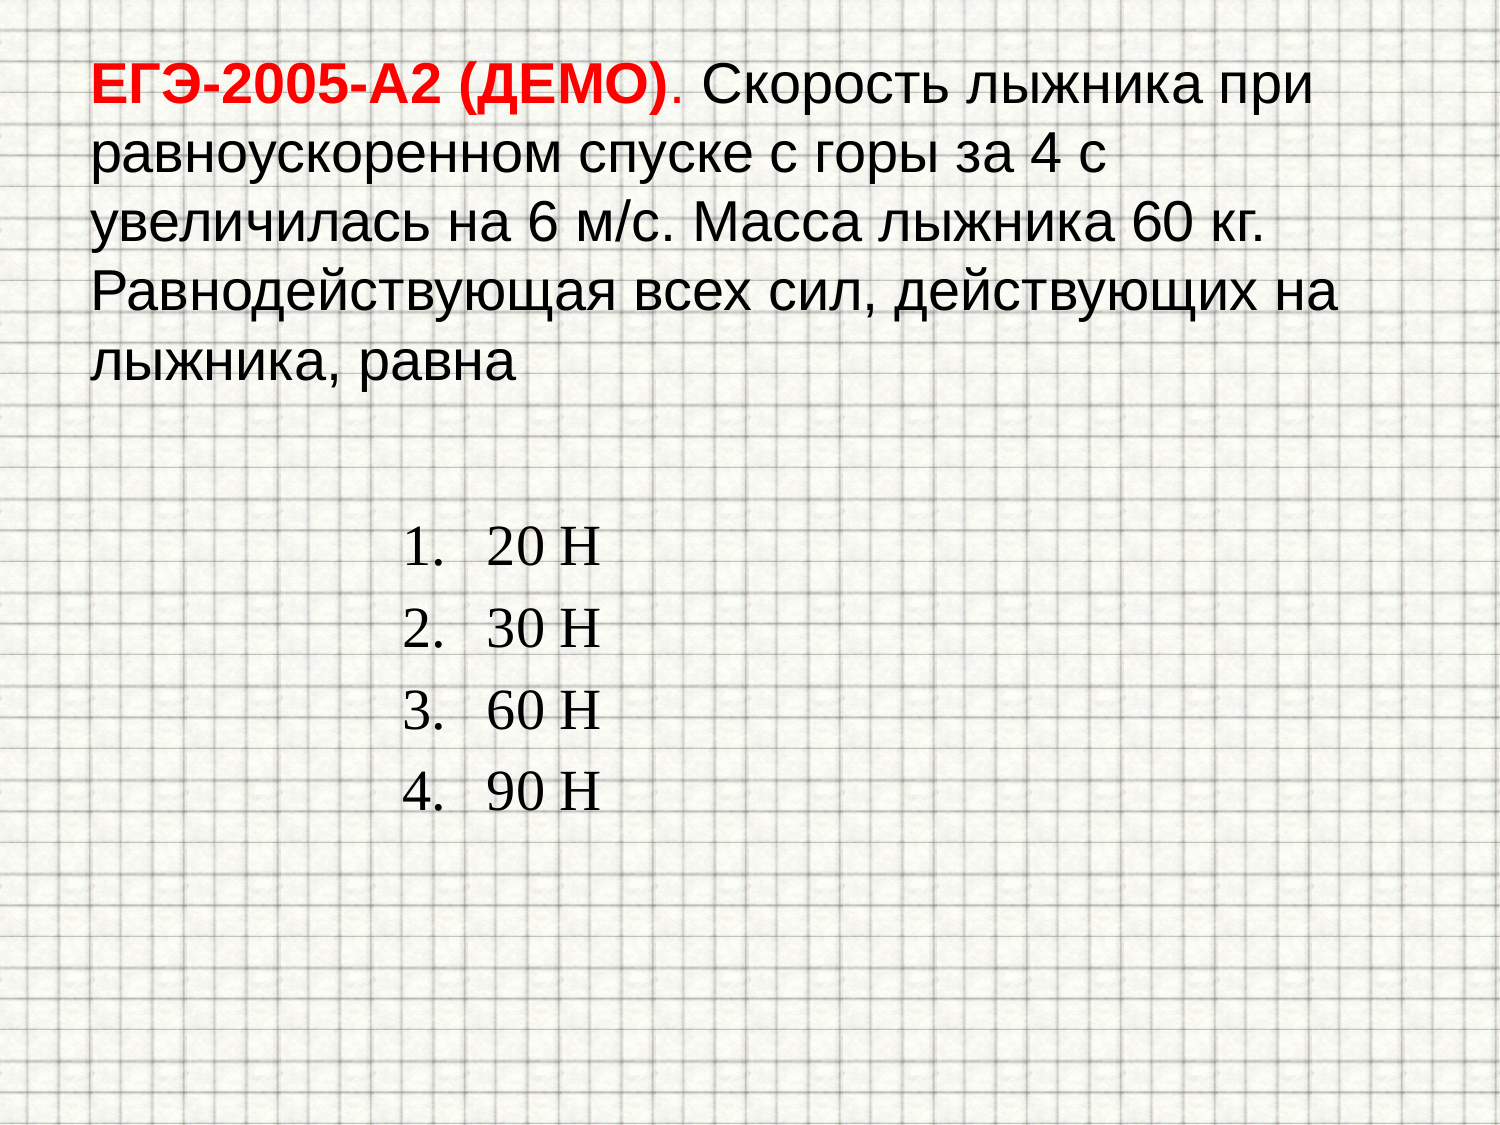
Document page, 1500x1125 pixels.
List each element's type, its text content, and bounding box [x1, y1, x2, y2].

picture [0, 0, 1500, 1125]
title ЕГЭ-2005-А2 (ДЕМО). Скорость лыжника при равноускоренном спуске с горы за 4 с увеличилась на 6 м/с. Масса лыжника 60 кг. Равнодействующая всех сил, действующих на лыжника, равна [75, 37, 1425, 400]
list 20 Н 30 Н 60 Н 90 Н [387, 500, 1423, 1010]
